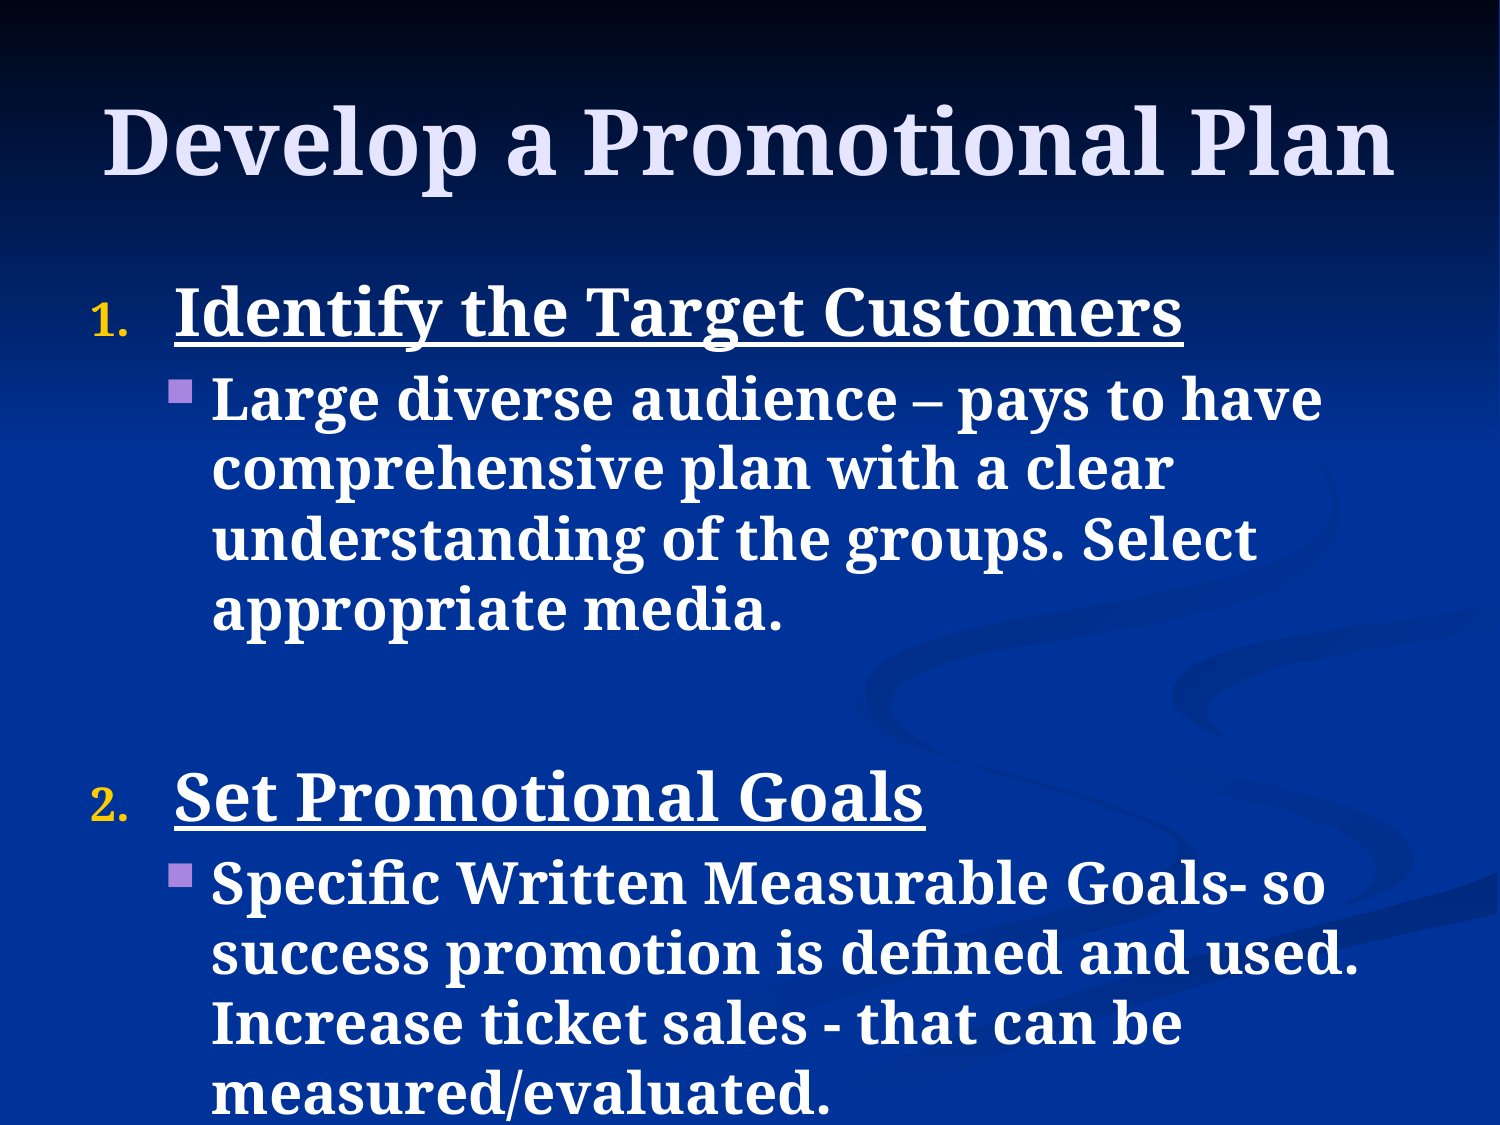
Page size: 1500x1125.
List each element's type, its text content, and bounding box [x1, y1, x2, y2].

list Identify the Target Customers Large diverse audience – pays to have comprehensive plan with a clear understanding of the groups. Select appropriate media. Set Promotional Goals Specific Written Measurable Goals- so success promotion is defined and used. Increase ticket sales - that can be measured/evaluated. [74, 262, 1426, 1006]
title Develop a Promotional Plan [74, 44, 1426, 233]
